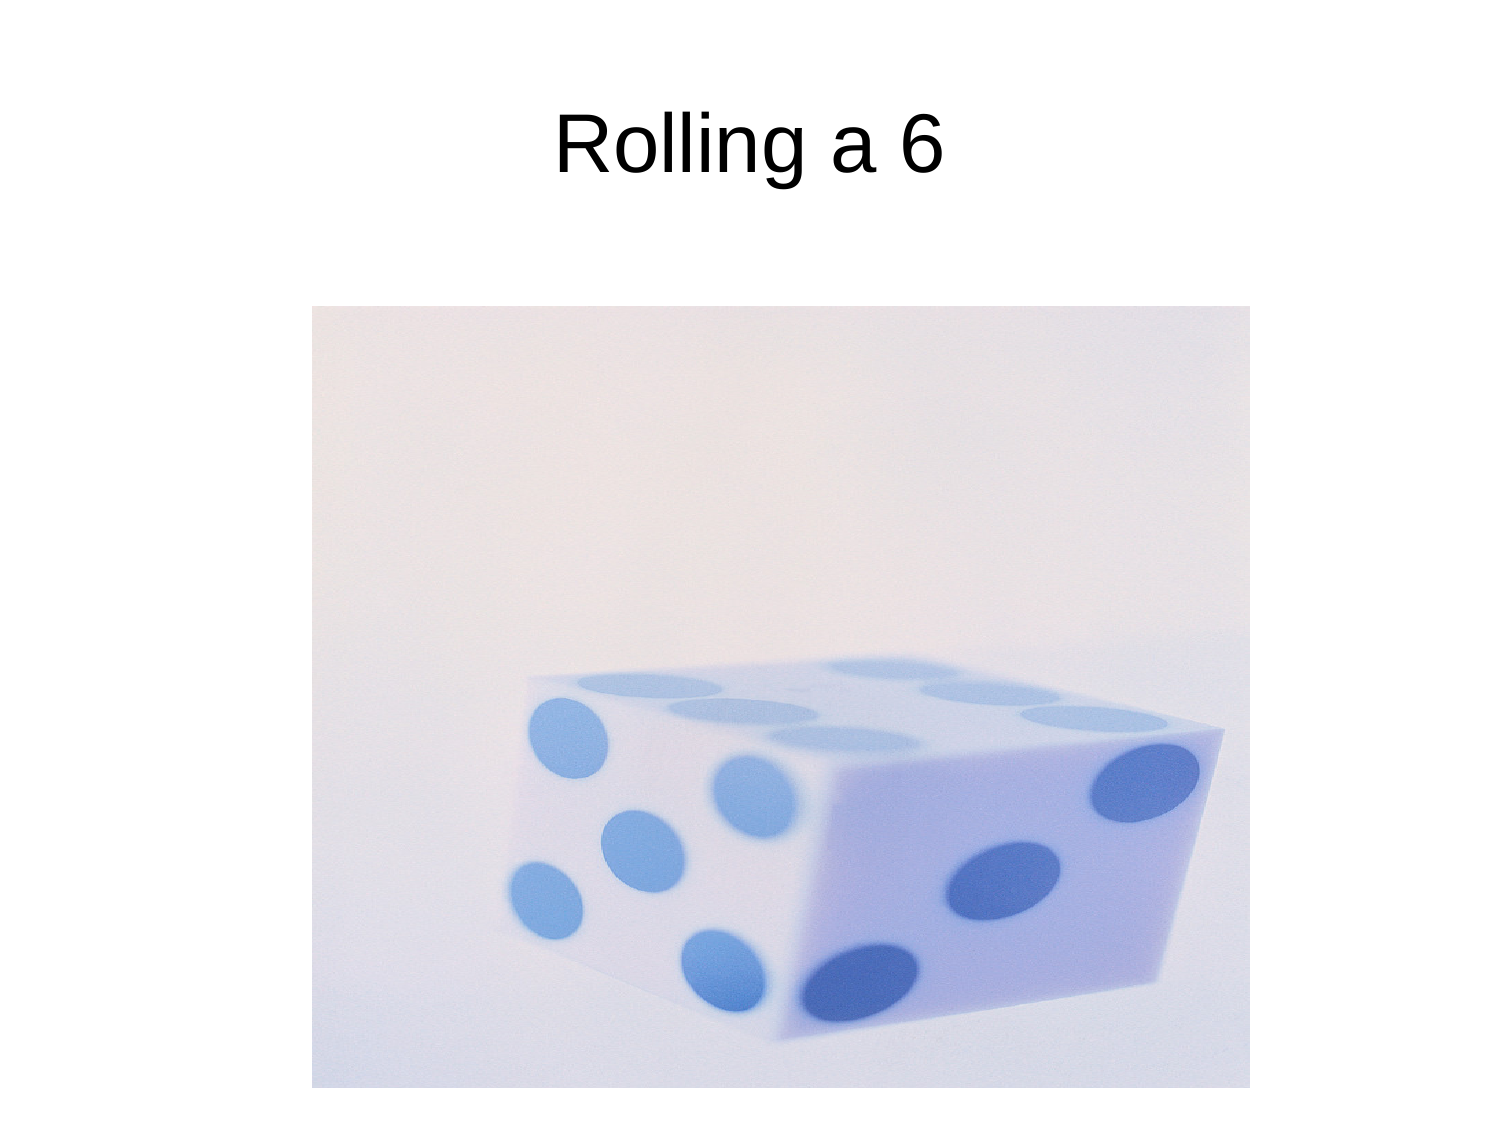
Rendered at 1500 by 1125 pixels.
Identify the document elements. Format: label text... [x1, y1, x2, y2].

title Rolling a 6 [74, 44, 1426, 233]
picture [312, 306, 1251, 1088]
